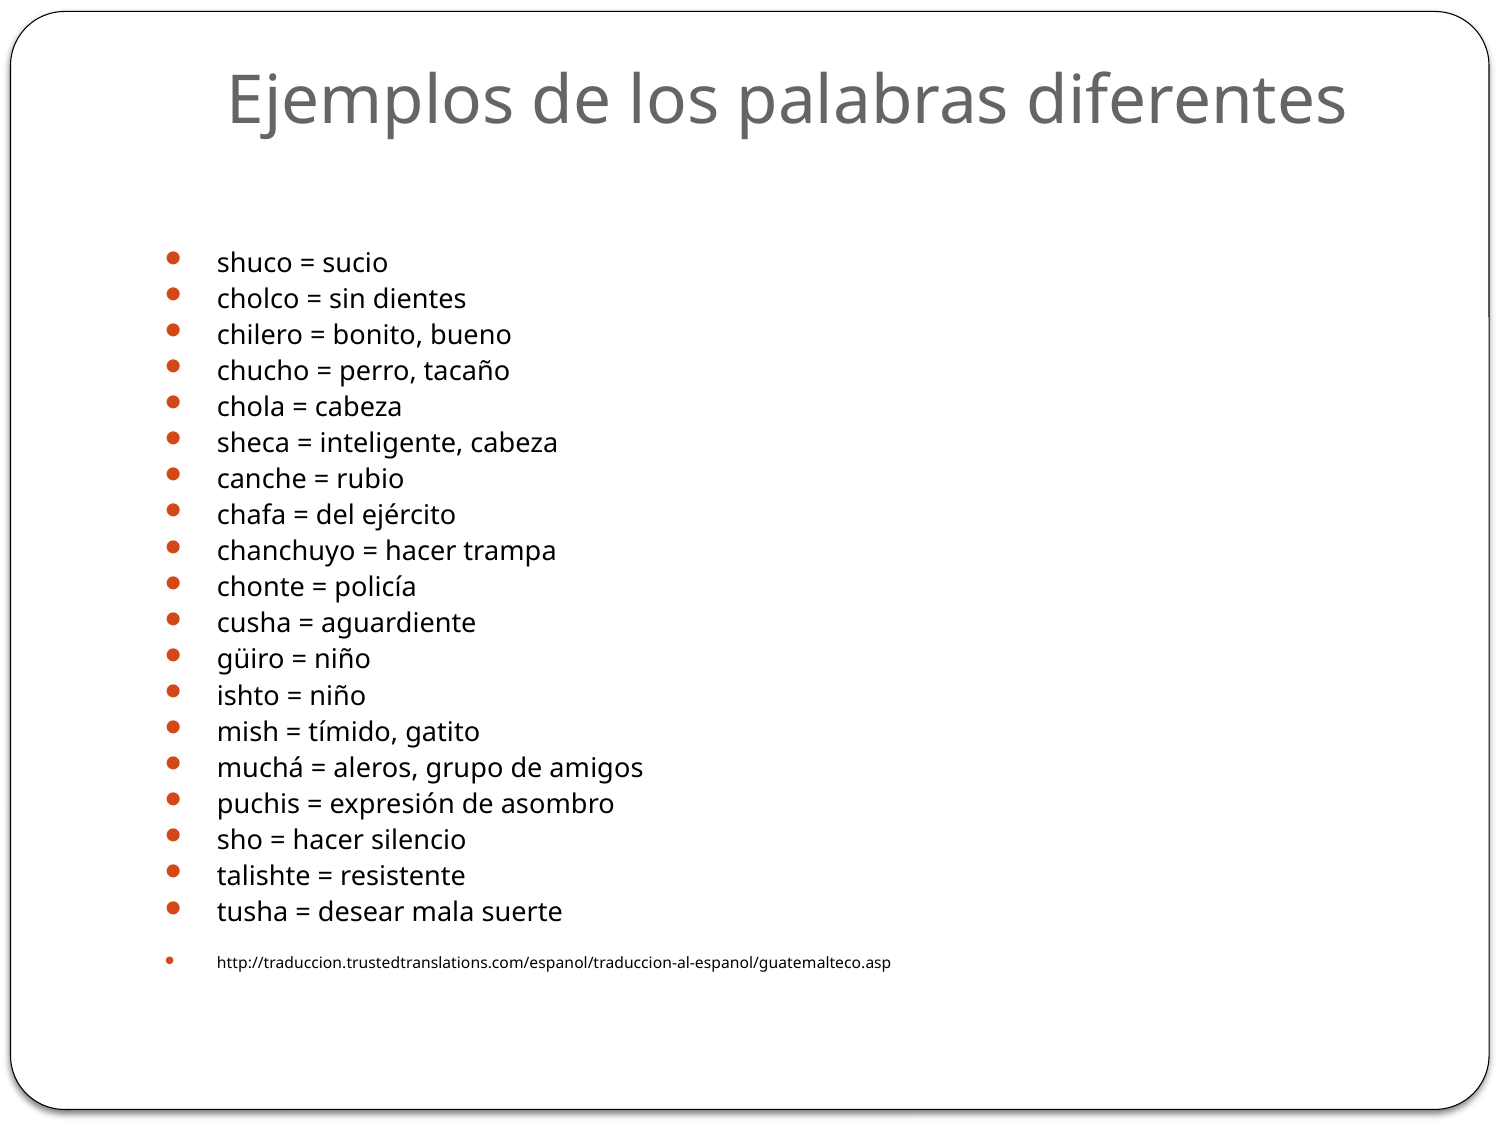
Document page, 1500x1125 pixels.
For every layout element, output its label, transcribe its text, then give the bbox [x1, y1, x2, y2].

list shuco = sucio cholco = sin dientes chilero = bonito, bueno chucho = perro, tacaño chola = cabeza sheca = inteligente, cabeza canche = rubio chafa = del ejército chanchuyo = hacer trampa chonte = policía cusha = aguardiente güiro = niño ishto = niño mish = tímido, gatito muchá = aleros, grupo de amigos puchis = expresión de asombro sho = hacer silencio talishte = resistente tusha = desear mala suerte http://traduccion.trustedtranslations.com/espanol/traduccion-al-espanol/guatemalteco.asp [150, 237, 1425, 988]
title Ejemplos de los palabras diferentes [150, 45, 1425, 233]
